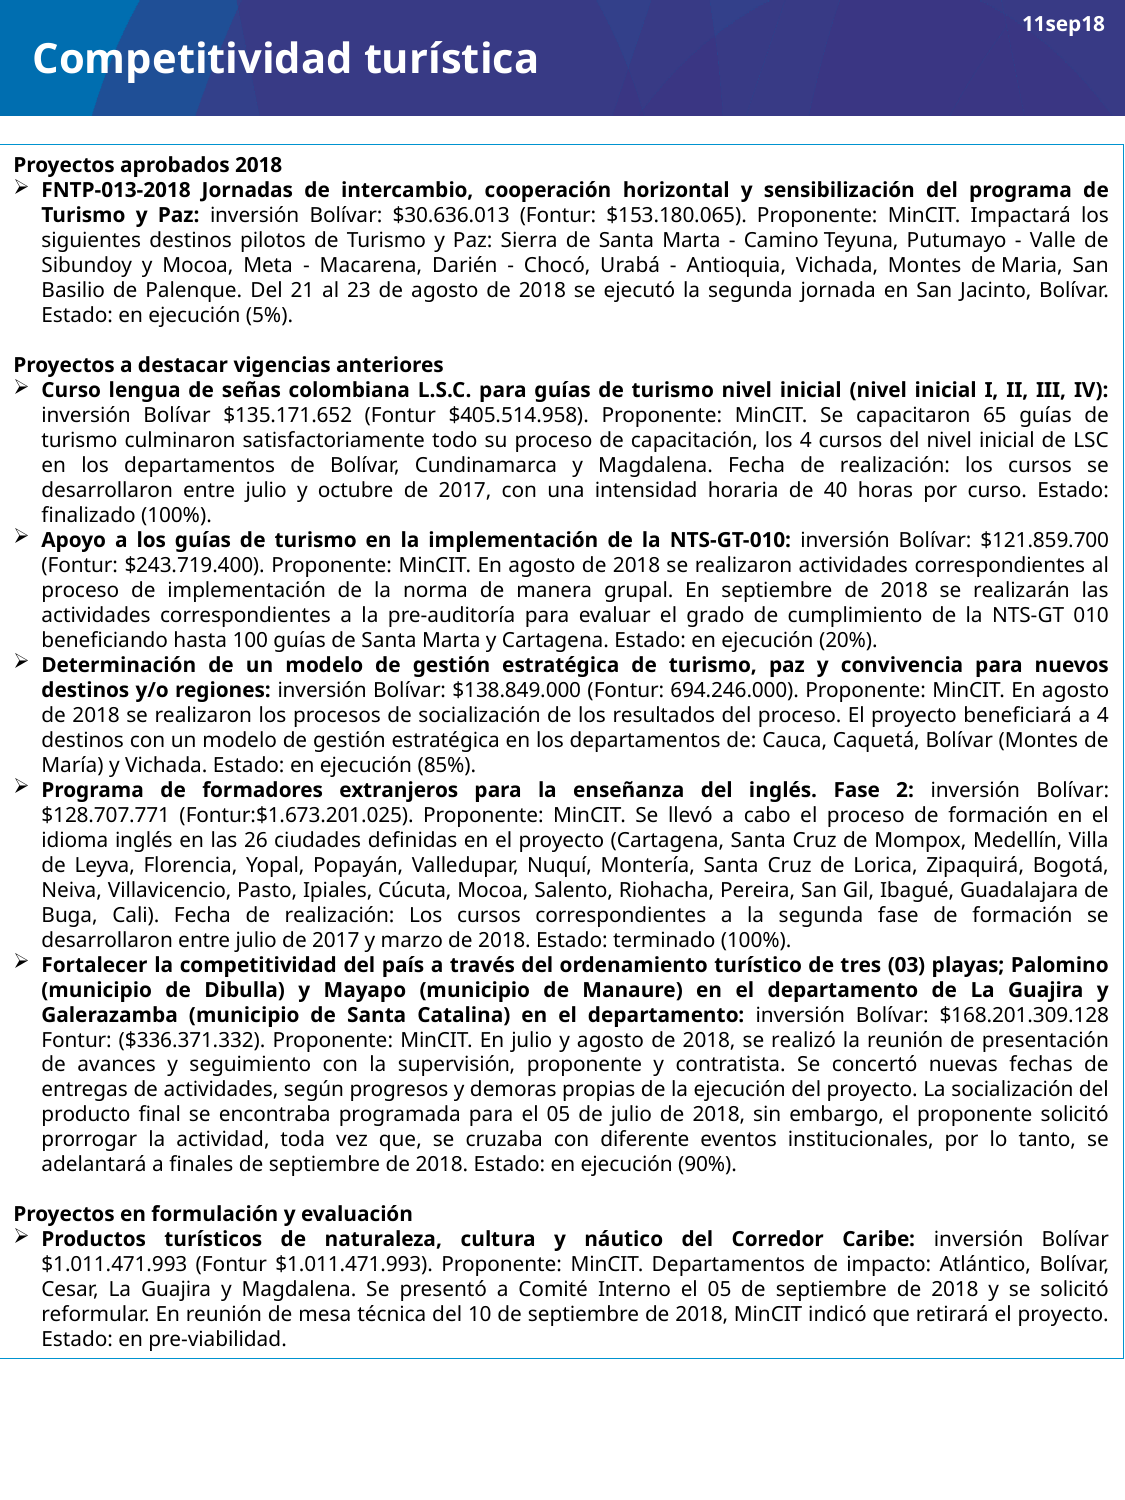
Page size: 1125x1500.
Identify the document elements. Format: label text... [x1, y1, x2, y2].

text_box Proyectos aprobados 2018 FNTP-013-2018 Jornadas de intercambio, cooperación horizontal y sensibilización del programa de Turismo y Paz: inversión Bolívar: $30.636.013 (Fontur: $153.180.065). Proponente: MinCIT. Impactará los siguientes destinos pilotos de Turismo y Paz: Sierra de Santa Marta - Camino Teyuna, Putumayo - Valle de Sibundoy y Mocoa, Meta - Macarena, Darién - Chocó, Urabá - Antioquia, Vichada, Montes de Maria, San Basilio de Palenque. Del 21 al 23 de agosto de 2018 se ejecutó la segunda jornada en San Jacinto, Bolívar. Estado: en ejecución (5%). Proyectos a destacar vigencias anteriores Curso lengua de señas colombiana L.S.C. para guías de turismo nivel inicial (nivel inicial I, II, III, IV): inversión Bolívar $135.171.652 (Fontur $405.514.958). Proponente: MinCIT. Se capacitaron 65 guías de turismo culminaron satisfactoriamente todo su proceso de capacitación, los 4 cursos del nivel inicial de LSC en los departamentos de Bolívar, Cundinamarca y Magdalena. Fecha de realización: los cursos se desarrollaron entre julio y octubre de 2017, con una intensidad horaria de 40 horas por curso. Estado: finalizado (100%). Apoyo a los guías de turismo en la implementación de la NTS-GT-010: inversión Bolívar: $121.859.700 (Fontur: $243.719.400). Proponente: MinCIT. En agosto de 2018 se realizaron actividades correspondientes al proceso de implementación de la norma de manera grupal. En septiembre de 2018 se realizarán las actividades correspondientes a la pre-auditoría para evaluar el grado de cumplimiento de la NTS-GT 010 beneficiando hasta 100 guías de Santa Marta y Cartagena. Estado: en ejecución (20%). Determinación de un modelo de gestión estratégica de turismo, paz y convivencia para nuevos destinos y/o regiones: inversión Bolívar: $138.849.000 (Fontur: 694.246.000). Proponente: MinCIT. En agosto de 2018 se realizaron los procesos de socialización de los resultados del proceso. El proyecto beneficiará a 4 destinos con un modelo de gestión estratégica en los departamentos de: Cauca, Caquetá, Bolívar (Montes de María) y Vichada. Estado: en ejecución (85%). Programa de formadores extranjeros para la enseñanza del inglés. Fase 2: inversión Bolívar: $128.707.771 (Fontur:$1.673.201.025). Proponente: MinCIT. Se llevó a cabo el proceso de formación en el idioma inglés en las 26 ciudades definidas en el proyecto (Cartagena, Santa Cruz de Mompox, Medellín, Villa de Leyva, Florencia, Yopal, Popayán, Valledupar, Nuquí, Montería, Santa Cruz de Lorica, Zipaquirá, Bogotá, Neiva, Villavicencio, Pasto, Ipiales, Cúcuta, Mocoa, Salento, Riohacha, Pereira, San Gil, Ibagué, Guadalajara de Buga, Cali). Fecha de realización: Los cursos correspondientes a la segunda fase de formación se desarrollaron entre julio de 2017 y marzo de 2018. Estado: terminado (100%). Fortalecer la competitividad del país a través del ordenamiento turístico de tres (03) playas; Palomino (municipio de Dibulla) y Mayapo (municipio de Manaure) en el departamento de La Guajira y Galerazamba (municipio de Santa Catalina) en el departamento: inversión Bolívar: $168.201.309.128 Fontur: ($336.371.332). Proponente: MinCIT. En julio y agosto de 2018, se realizó la reunión de presentación de avances y seguimiento con la supervisión, proponente y contratista. Se concertó nuevas fechas de entregas de actividades, según progresos y demoras propias de la ejecución del proyecto. La socialización del producto final se encontraba programada para el 05 de julio de 2018, sin embargo, el proponente solicitó prorrogar la actividad, toda vez que, se cruzaba con diferente eventos institucionales, por lo tanto, se adelantará a finales de septiembre de 2018. Estado: en ejecución (90%). Proyectos en formulación y evaluación Productos turísticos de naturaleza, cultura y náutico del Corredor Caribe: inversión Bolívar $1.011.471.993 (Fontur $1.011.471.993). Proponente: MinCIT. Departamentos de impacto: Atlántico, Bolívar, Cesar, La Guajira y Magdalena. Se presentó a Comité Interno el 05 de septiembre de 2018 y se solicitó reformular. En reunión de mesa técnica del 10 de septiembre de 2018, MinCIT indicó que retirará el proyecto. Estado: en pre-viabilidad. [0, 144, 1124, 1359]
picture [0, 0, 1125, 116]
